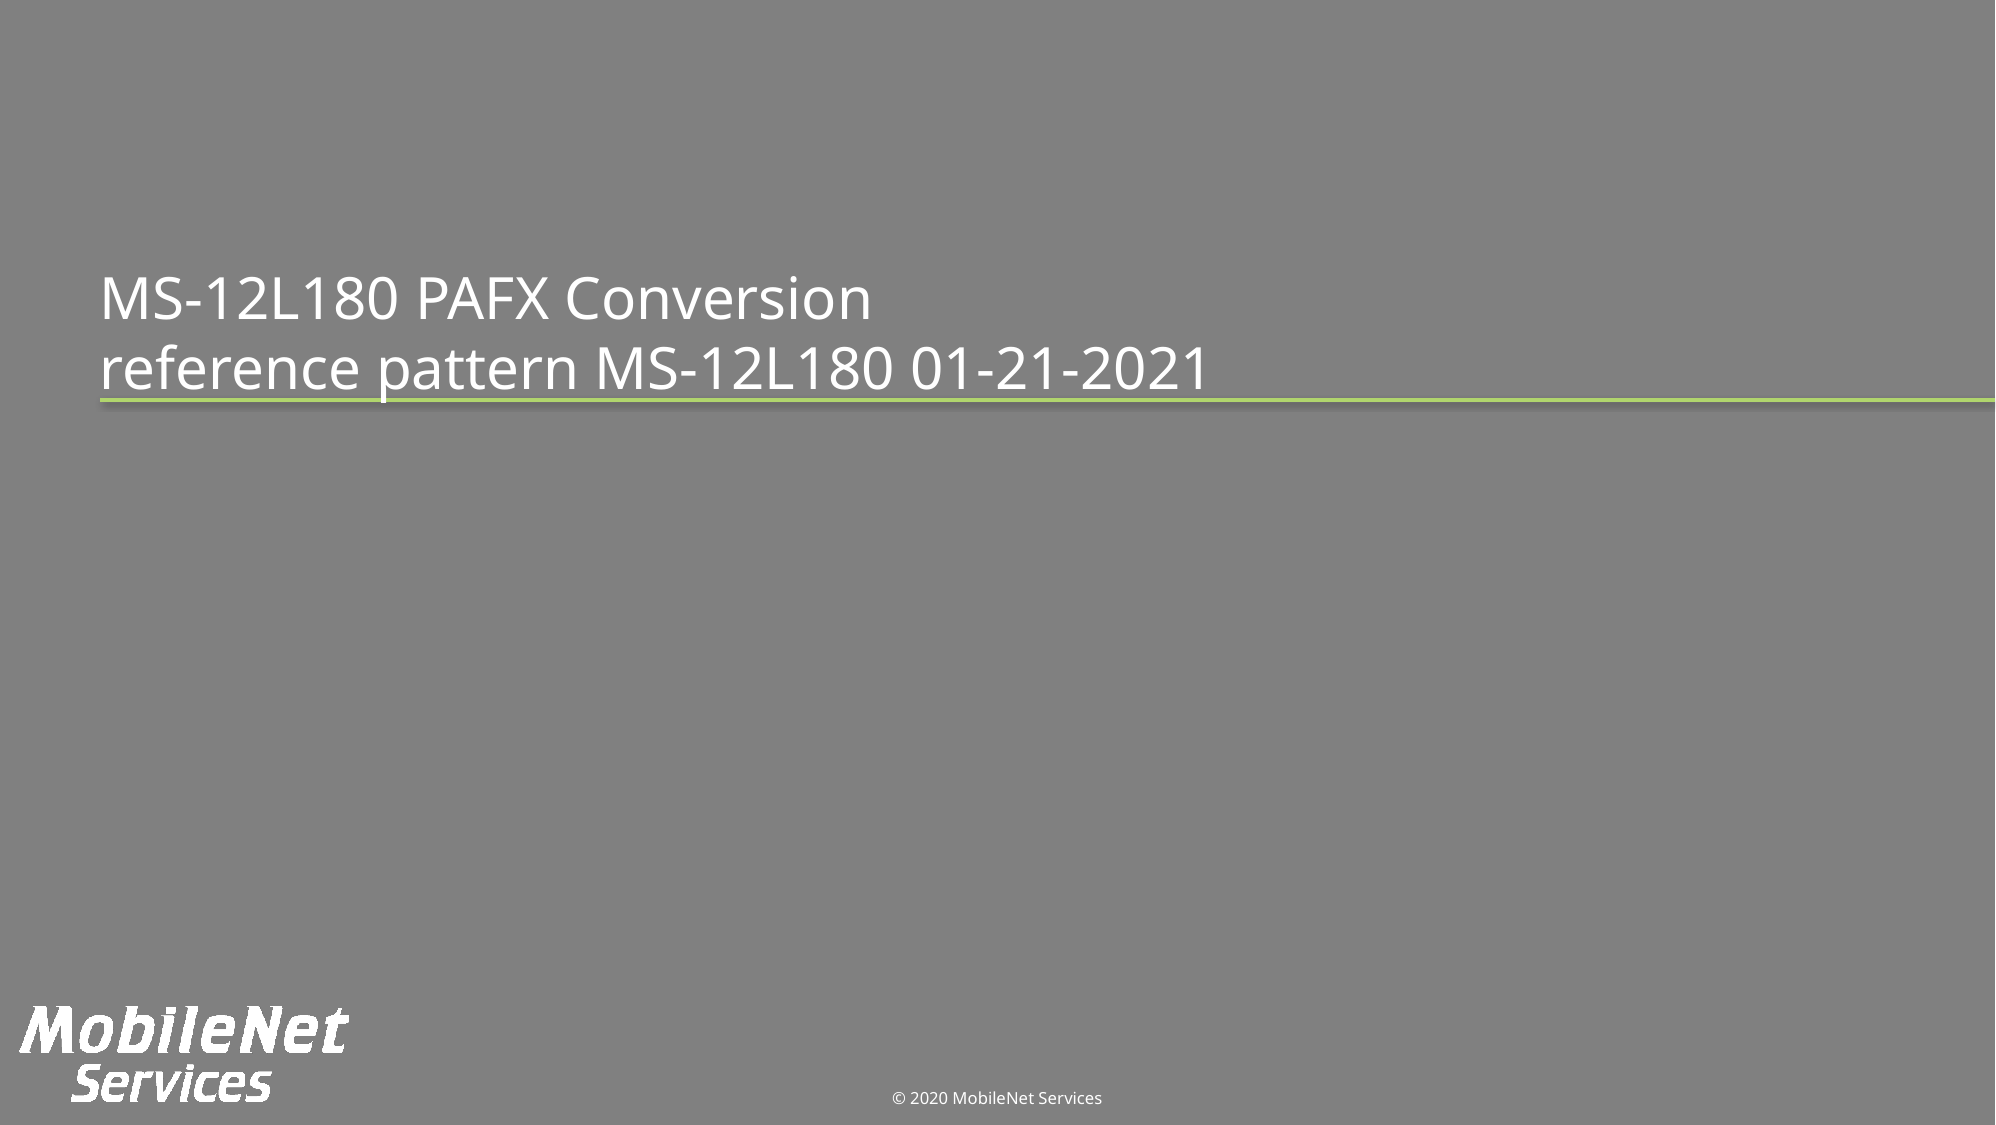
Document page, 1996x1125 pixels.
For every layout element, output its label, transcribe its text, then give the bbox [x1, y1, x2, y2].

picture [6, 990, 360, 1120]
title MS-12L180 PAFX Conversion reference pattern MS-12L180 01-21-2021 [85, 237, 1881, 425]
